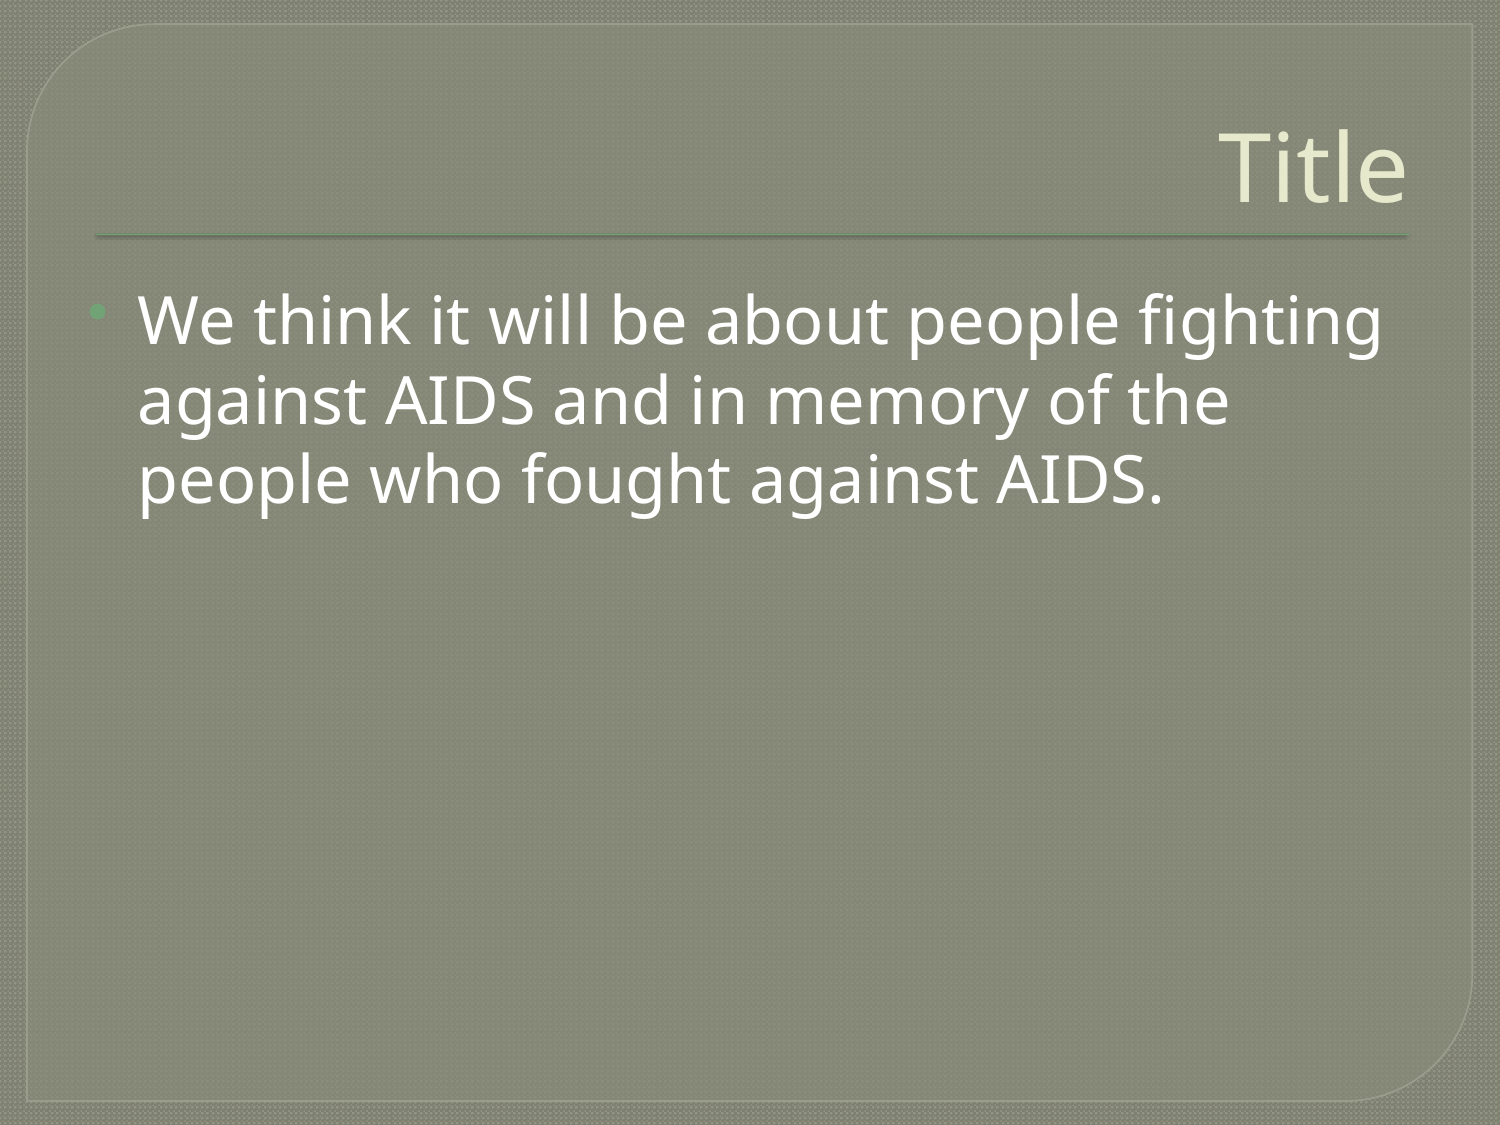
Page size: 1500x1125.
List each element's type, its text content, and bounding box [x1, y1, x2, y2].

list We think it will be about people fighting against AIDS and in memory of the people who fought against AIDS. [75, 270, 1425, 1013]
title Title [75, 41, 1425, 230]
